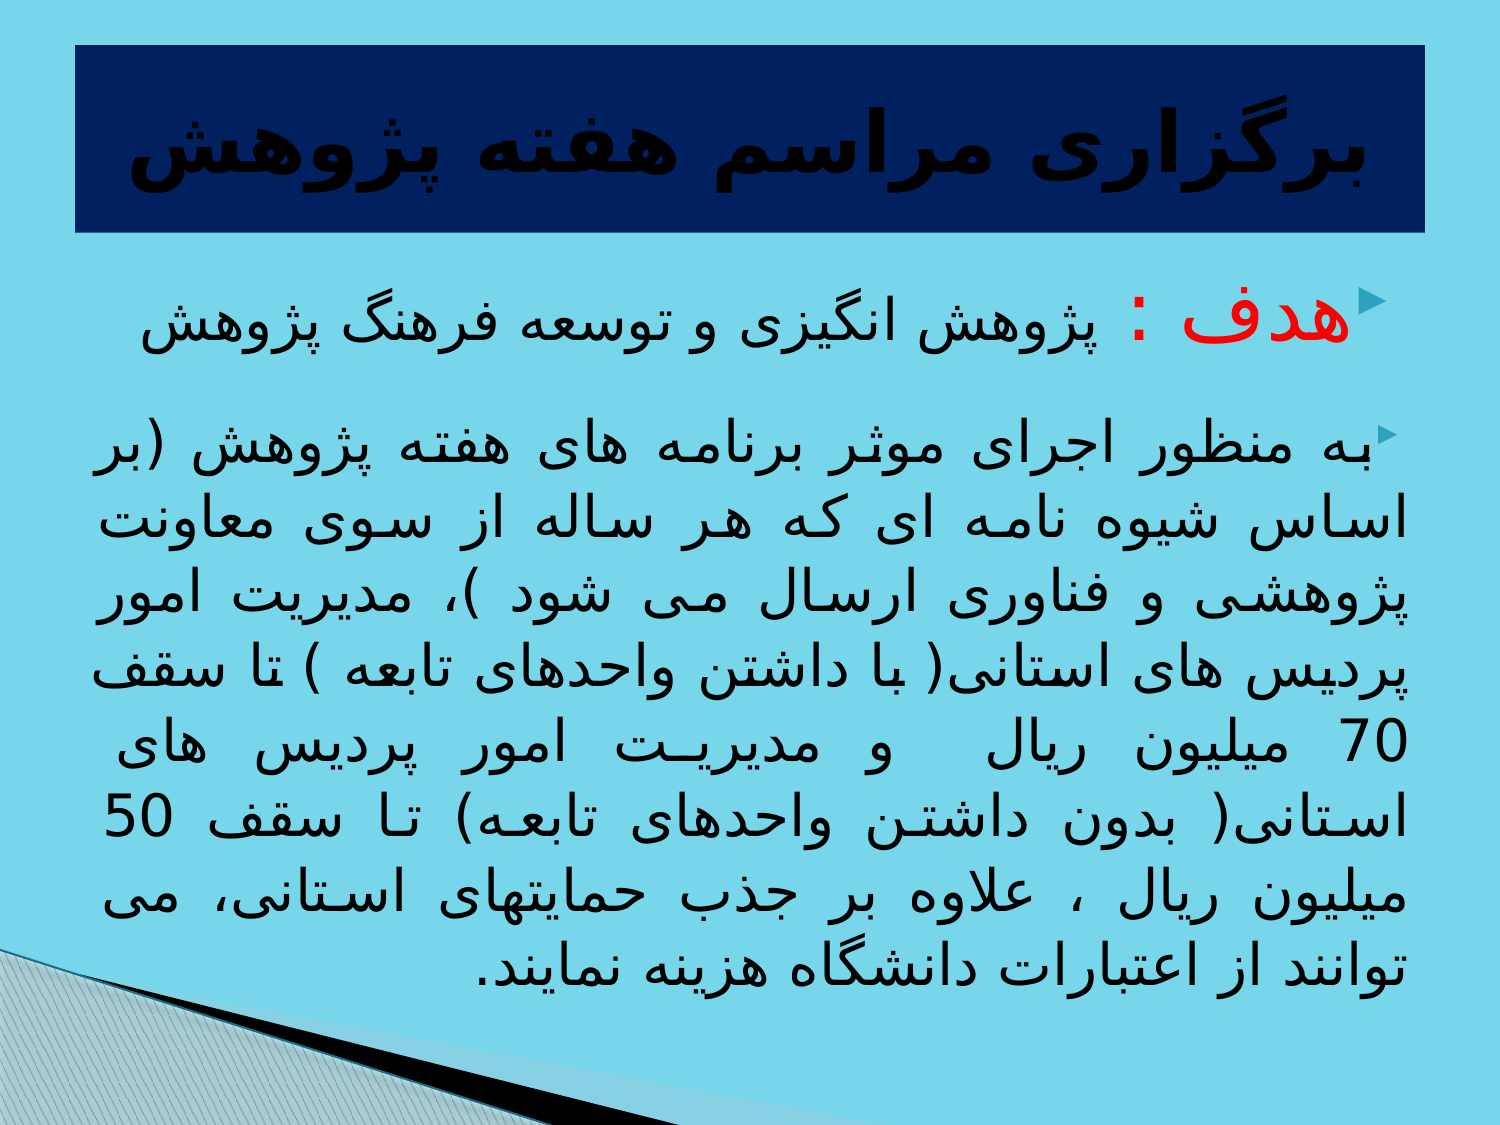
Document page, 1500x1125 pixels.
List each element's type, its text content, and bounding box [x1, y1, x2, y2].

title برگزاری مراسم هفته پژوهش‏ [75, 45, 1425, 233]
list هدف : پژوهش انگیزی و توسعه فرهنگ پژوهش به منظور اجرای موثر برنامه های هفته پژوهش (بر اساس شیوه نامه ای که هر ساله از سوی معاونت پژوهشی و فناوری ارسال می شود )، مدیریت امور پردیس های استانی( با داشتن واحدهای تابعه ) تا سقف 70 میلیون ریال و مدیریت امور پردیس های استانی( بدون داشتن واحدهای تابعه) تا سقف 50 میلیون ریال ، علاوه بر جذب حمایتهای استانی، می توانند از اعتبارات دانشگاه هزینه نمایند. [75, 243, 1425, 986]
